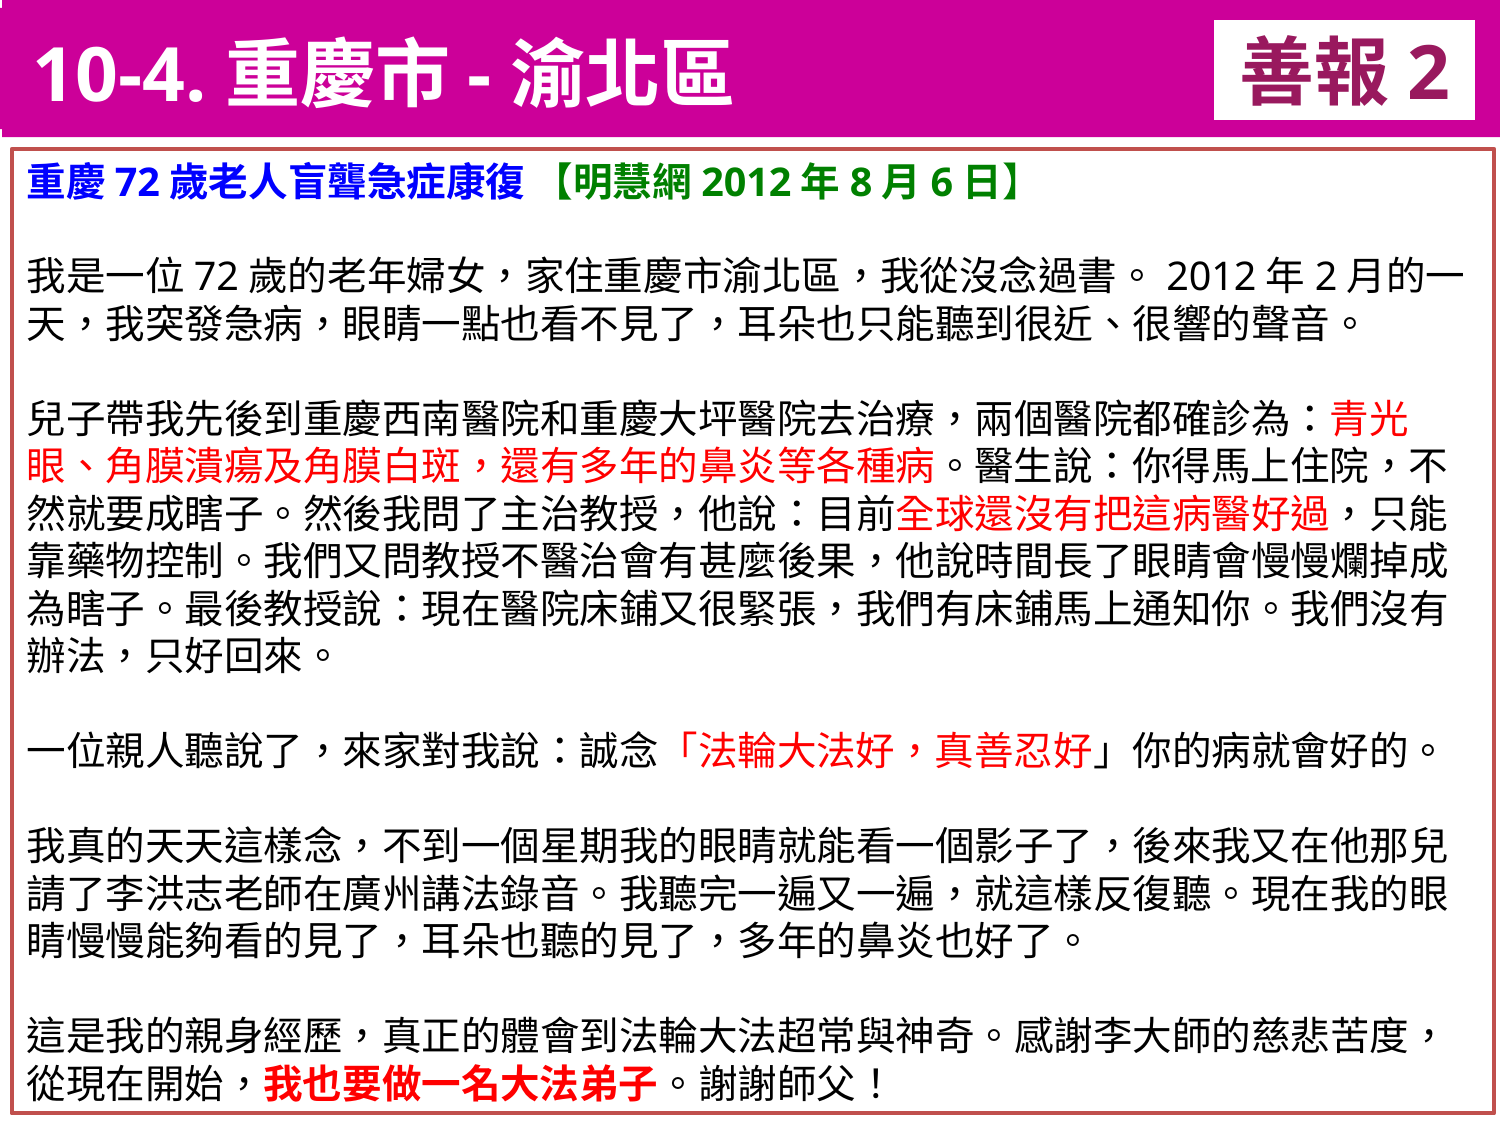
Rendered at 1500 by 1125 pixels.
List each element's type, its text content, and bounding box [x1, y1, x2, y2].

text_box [0, 0, 1500, 138]
text_box 重慶72歲老人盲聾急症康復 【明慧網2012年8月6日】 我是一位72歲的老年婦女，家住重慶市渝北區，我從沒念過書。2012年2月的一天，我突發急病，眼睛一點也看不見了，耳朵也只能聽到很近、很響的聲音。 兒子帶我先後到重慶西南醫院和重慶大坪醫院去治療，兩個醫院都確診為：青光眼、角膜潰瘍及角膜白斑，還有多年的鼻炎等各種病。醫生說：你得馬上住院，不然就要成瞎子。然後我問了主治教授，他說：目前全球還沒有把這病醫好過，只能靠藥物控制。我們又問教授不醫治會有甚麼後果，他說時間長了眼睛會慢慢爛掉成為瞎子。最後教授說：現在醫院床鋪又很緊張，我們有床鋪馬上通知你。我們沒有辦法，只好回來。 一位親人聽說了，來家對我說：誠念「法輪大法好，真善忍好」你的病就會好的。 我真的天天這樣念，不到一個星期我的眼睛就能看一個影子了，後來我又在他那兒請了李洪志老師在廣州講法錄音。我聽完一遍又一遍，就這樣反復聽。現在我的眼睛慢慢能夠看的見了，耳朵也聽的見了，多年的鼻炎也好了。 這是我的親身經歷，真正的體會到法輪大法超常與神奇。感謝李大師的慈悲苦度，從現在開始，我也要做一名大法弟子。謝謝師父！ [10, 147, 1496, 1115]
